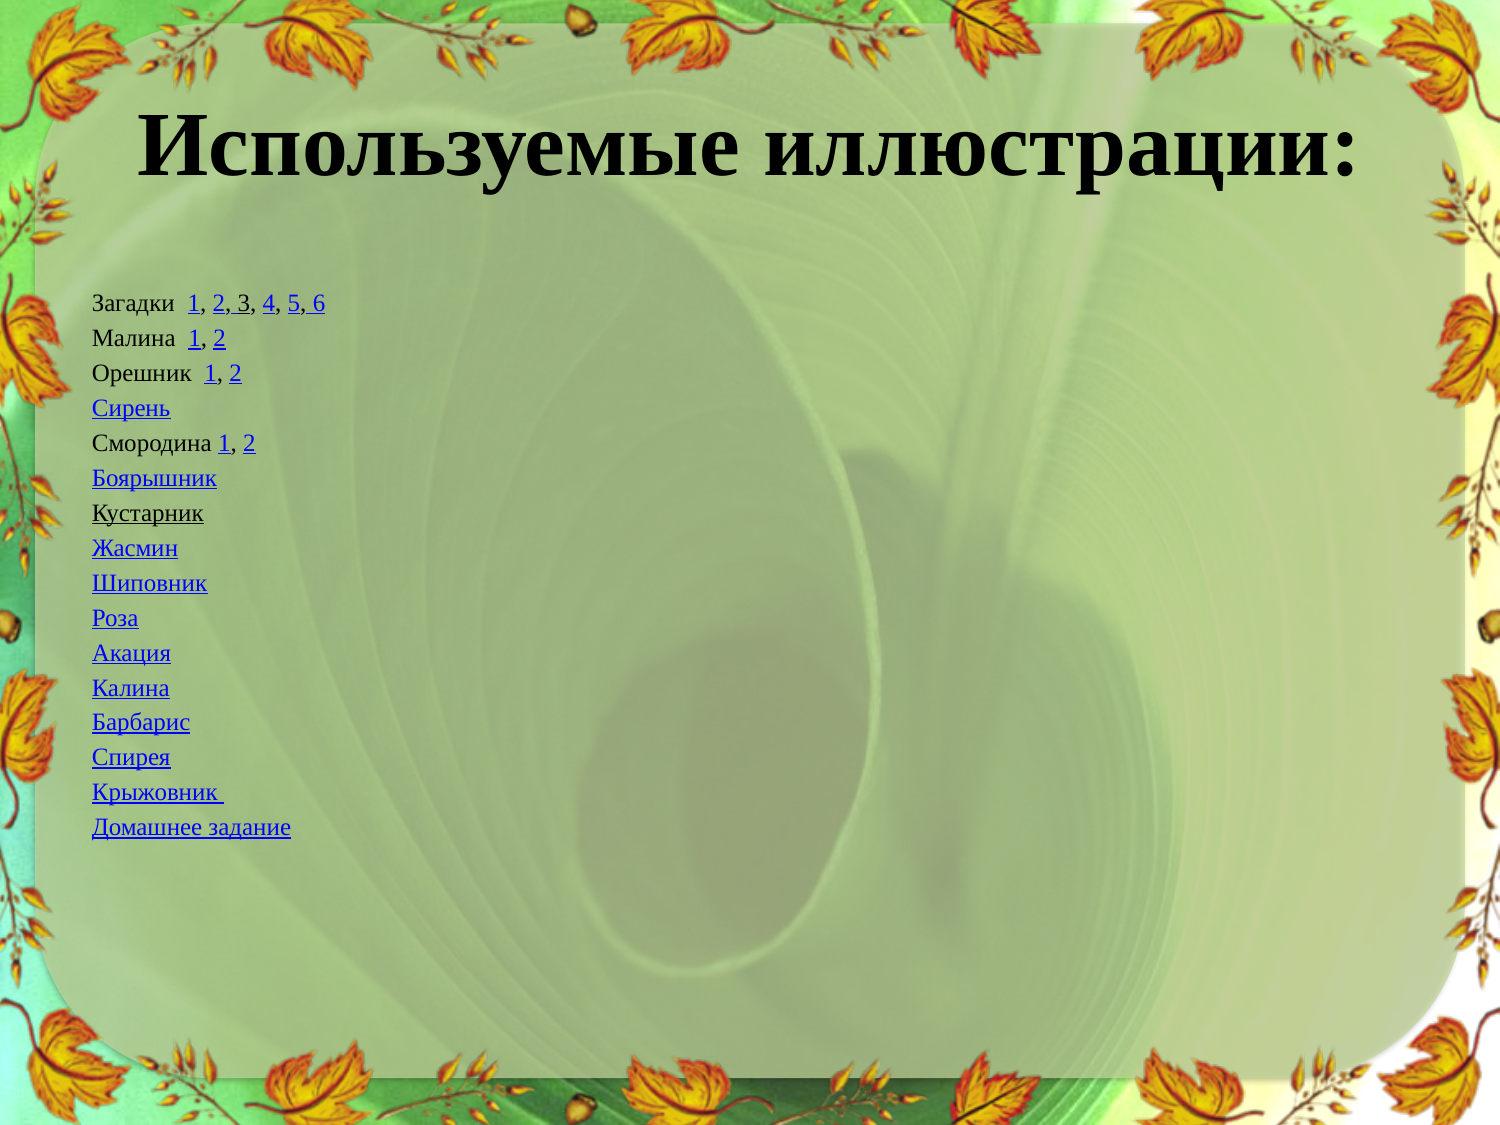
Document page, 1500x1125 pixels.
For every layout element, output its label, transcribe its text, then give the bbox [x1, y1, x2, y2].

list Загадки 1, 2, 3, 4, 5, 6 Малина 1, 2 Орешник 1, 2 Сирень Смородина 1, 2 Боярышник Кустарник Жасмин Шиповник Роза Акация Калина Барбарис Спирея Крыжовник Домашнее задание [76, 278, 1436, 1071]
picture [0, 0, 1500, 1125]
title Используемые иллюстрации: [74, 44, 1426, 233]
